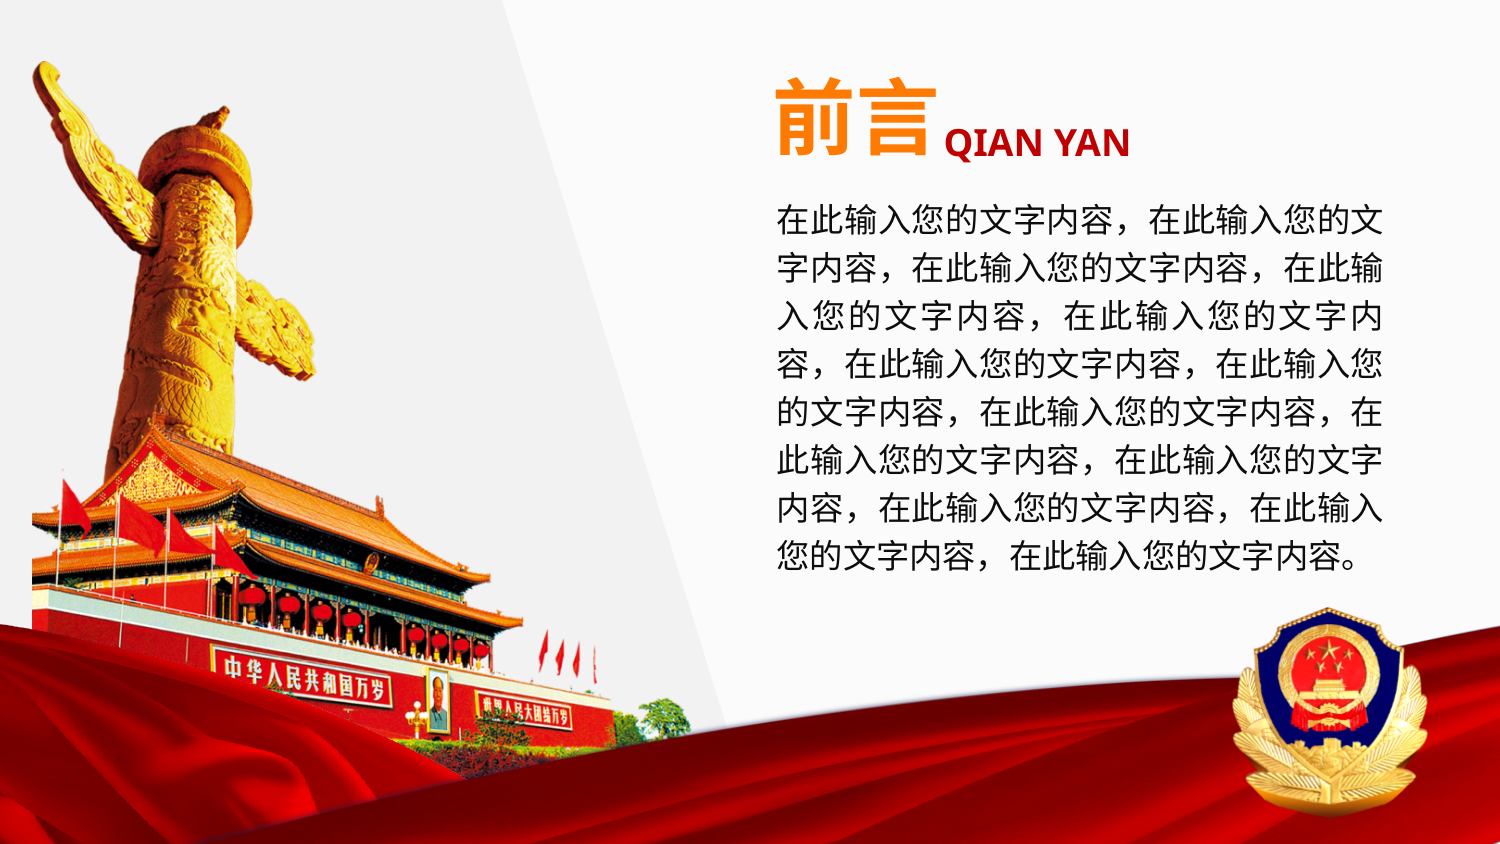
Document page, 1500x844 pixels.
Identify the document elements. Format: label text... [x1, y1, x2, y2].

picture [31, 60, 888, 599]
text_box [0, 599, 1500, 844]
text_box QIAN YAN [928, 111, 1147, 172]
text_box 在此输入您的文字内容，在此输入您的文字内容，在此输入您的文字内容，在此输入您的文字内容，在此输入您的文字内容，在此输入您的文字内容，在此输入您的文字内容，在此输入您的文字内容，在此输入您的文字内容，在此输入您的文字内容，在此输入您的文字内容，在此输入您的文字内容，在此输入您的文字内容。 [892, 184, 1400, 583]
text_box [501, 0, 1500, 598]
picture [1218, 606, 1436, 825]
text_box 前言 [757, 57, 955, 173]
